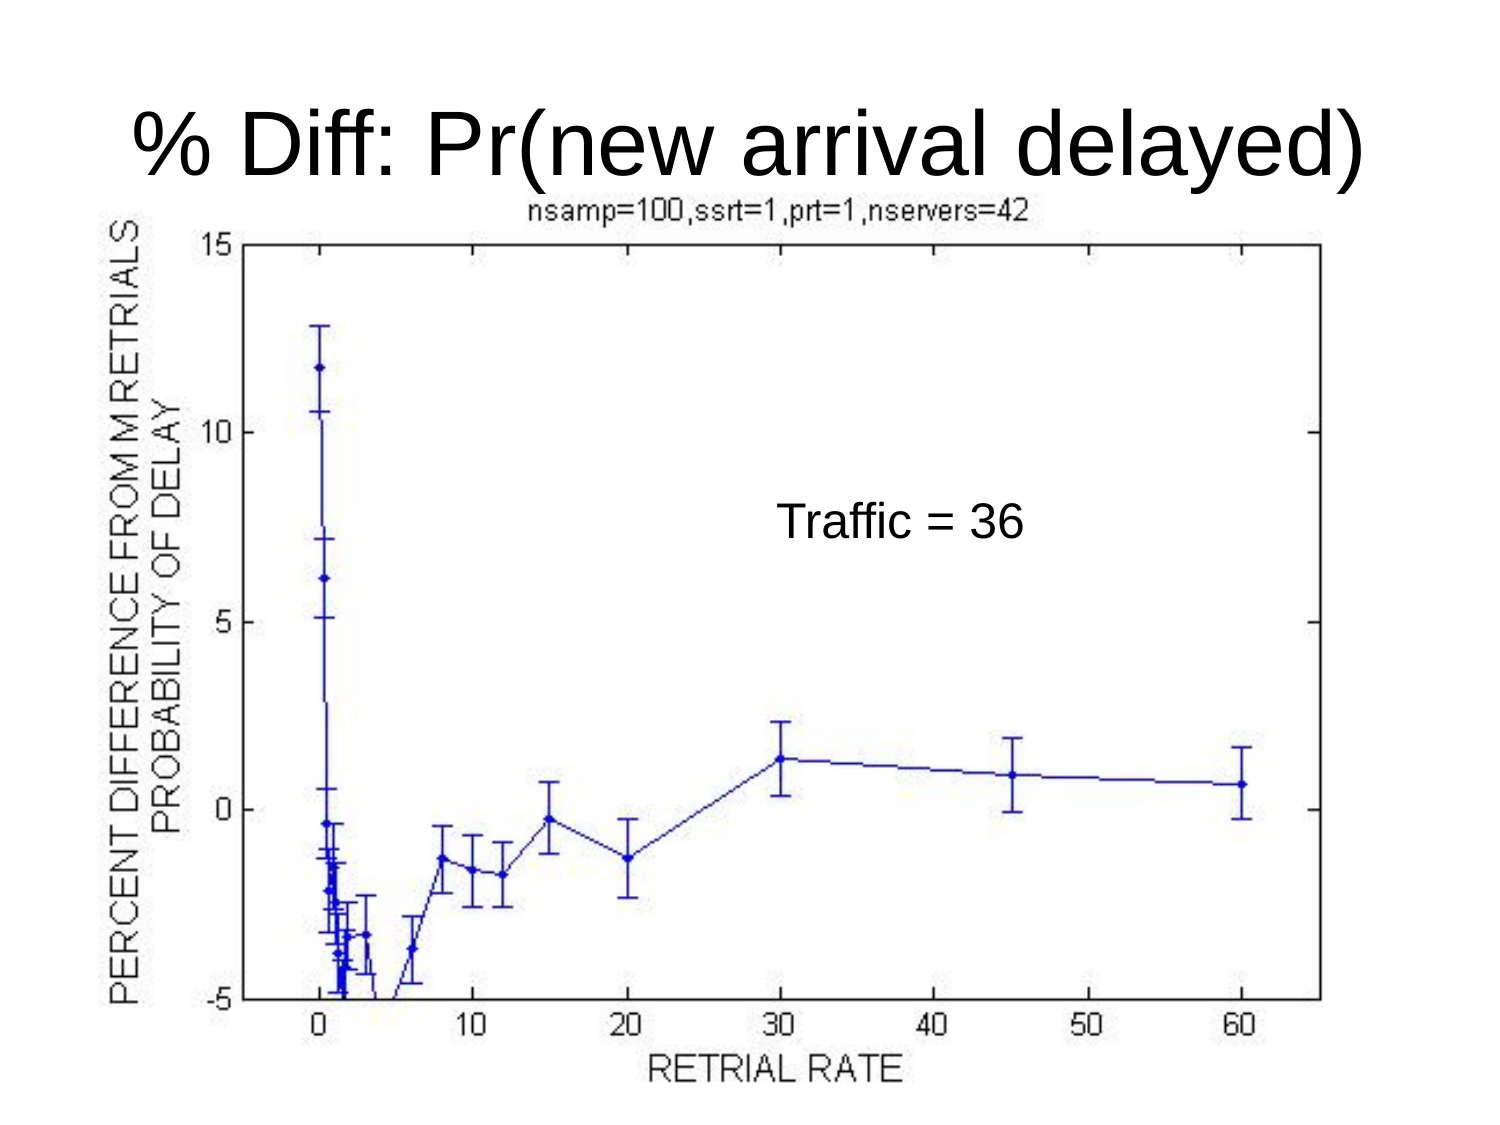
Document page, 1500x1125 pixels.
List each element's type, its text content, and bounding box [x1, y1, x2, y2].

title % Diff: Pr(new arrival delayed) [74, 44, 1426, 173]
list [62, 174, 1452, 1101]
